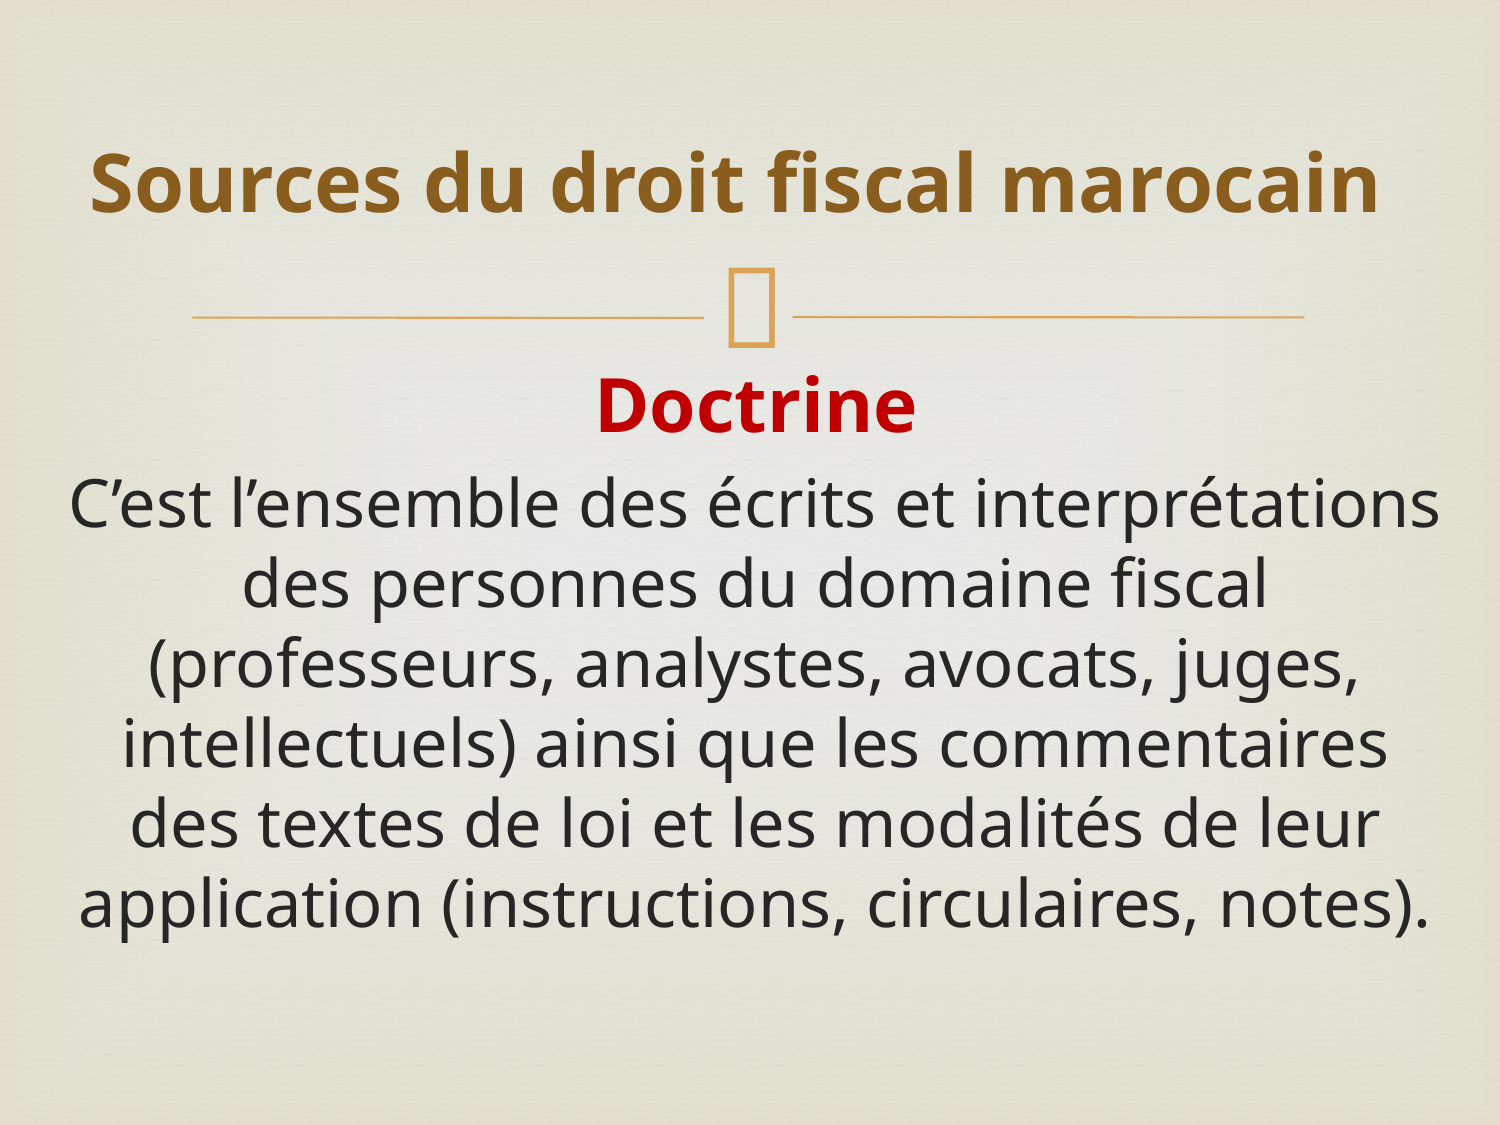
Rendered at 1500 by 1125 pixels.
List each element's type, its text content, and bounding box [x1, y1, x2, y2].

text_box Doctrine C’est l’ensemble des écrits et interprétations des personnes du domaine fiscal (professeurs, analystes, avocats, juges, intellectuels) ainsi que les commentaires des textes de loi et les modalités de leur application (instructions, circulaires, notes). [53, 349, 1459, 1098]
title Sources du droit fiscal marocain [17, 93, 1455, 267]
